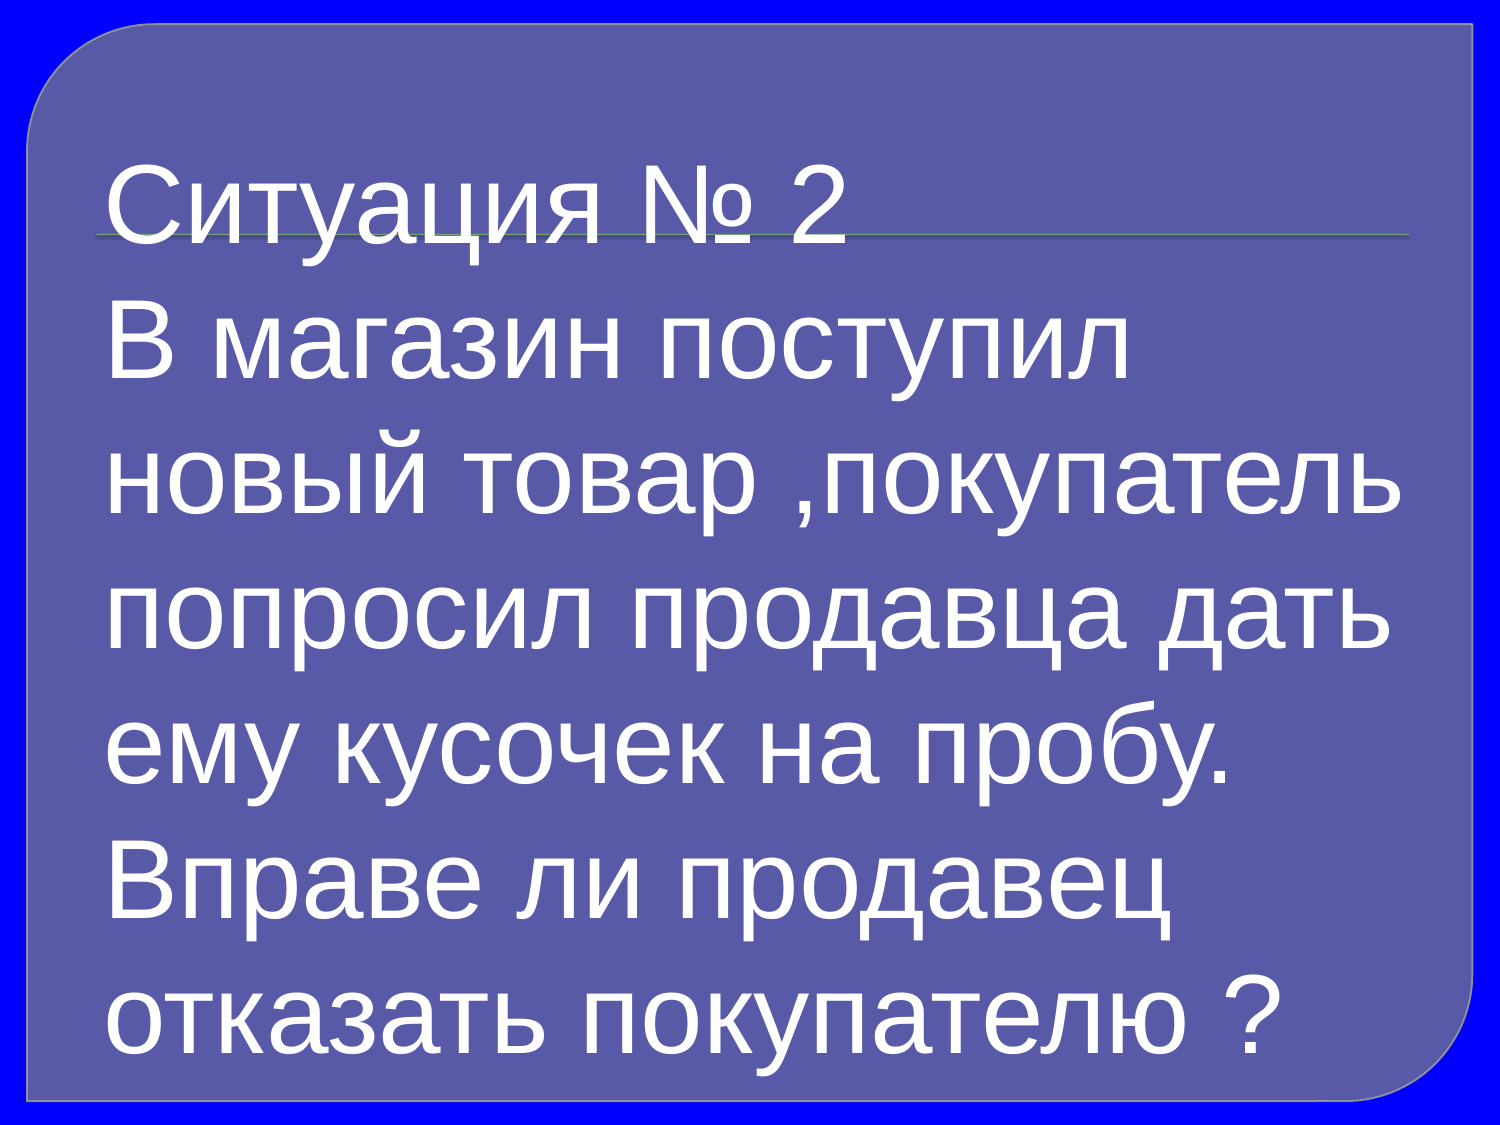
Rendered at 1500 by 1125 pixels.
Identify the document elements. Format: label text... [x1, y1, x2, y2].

text_box Ситуация № 2 В магазин поступил новый товар ,покупатель попросил продавца дать ему кусочек на пробу. Вправе ли продавец отказать покупателю ? [88, 123, 1447, 1125]
